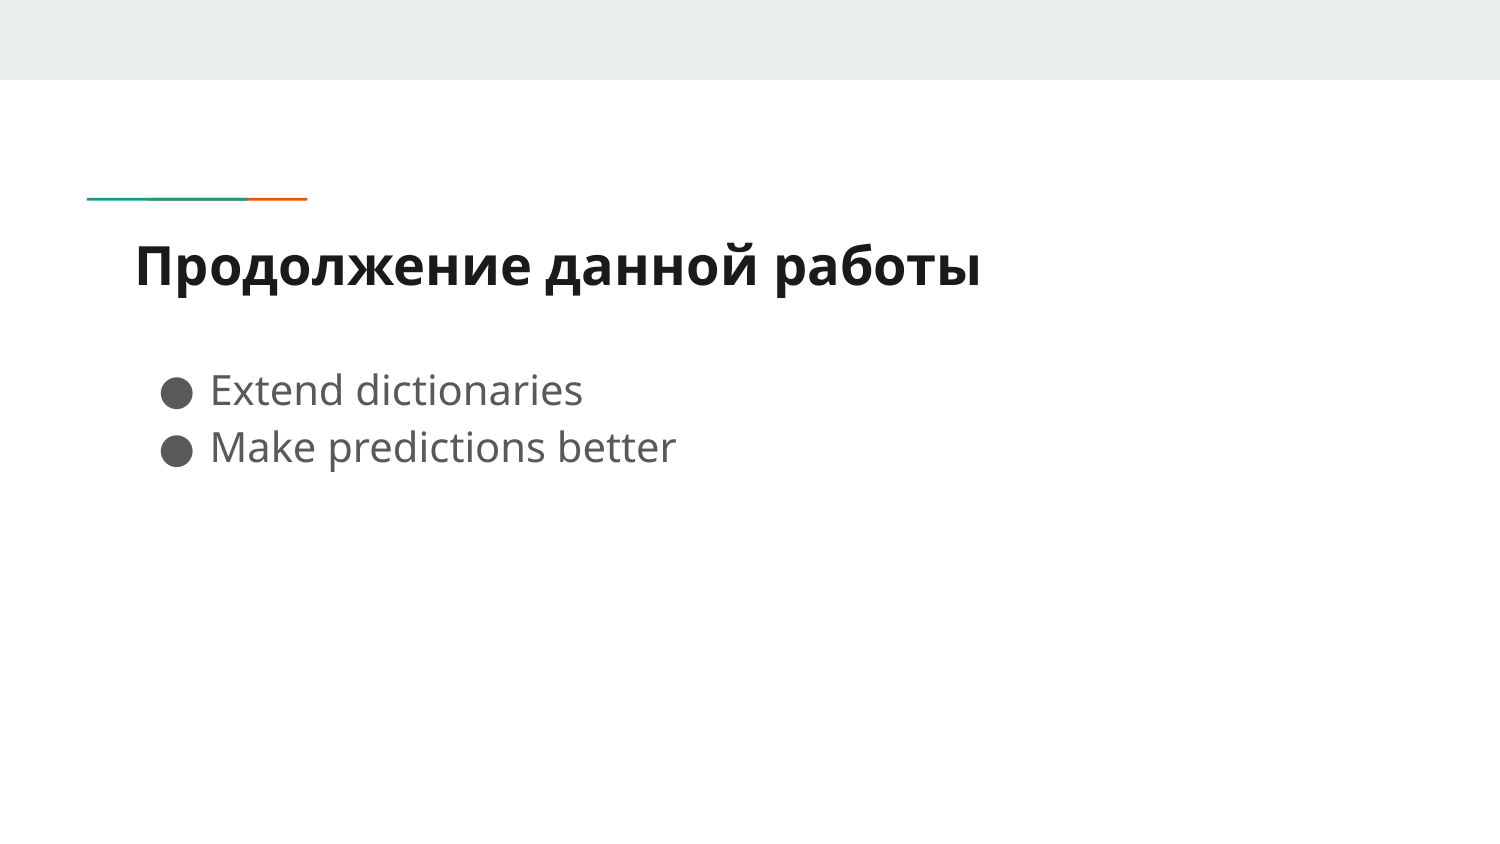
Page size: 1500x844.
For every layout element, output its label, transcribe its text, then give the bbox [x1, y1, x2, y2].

title Продолжение данной работы [119, 216, 1381, 305]
list Extend dictionaries Make predictions better [119, 341, 1381, 712]
